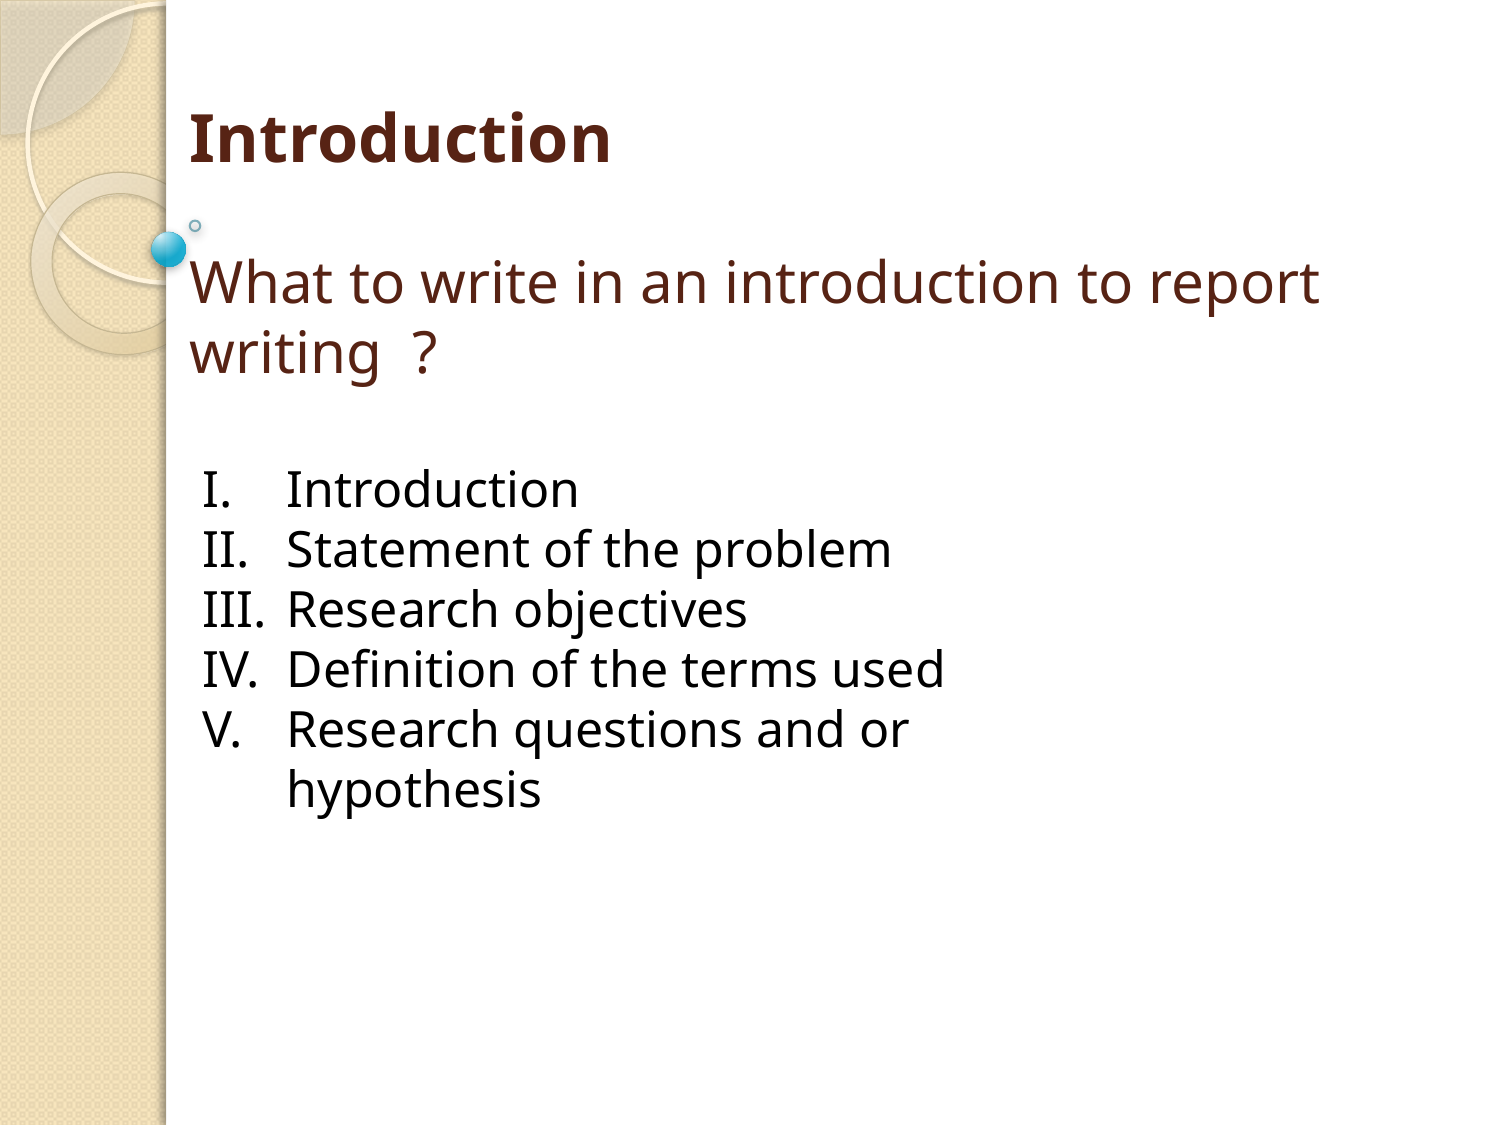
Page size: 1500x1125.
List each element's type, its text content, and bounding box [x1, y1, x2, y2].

title Introduction What to write in an introduction to report writing ? [174, 50, 1475, 463]
text_box Introduction Statement of the problem Research objectives Definition of the terms used Research questions and or hypothesis [187, 449, 1150, 885]
